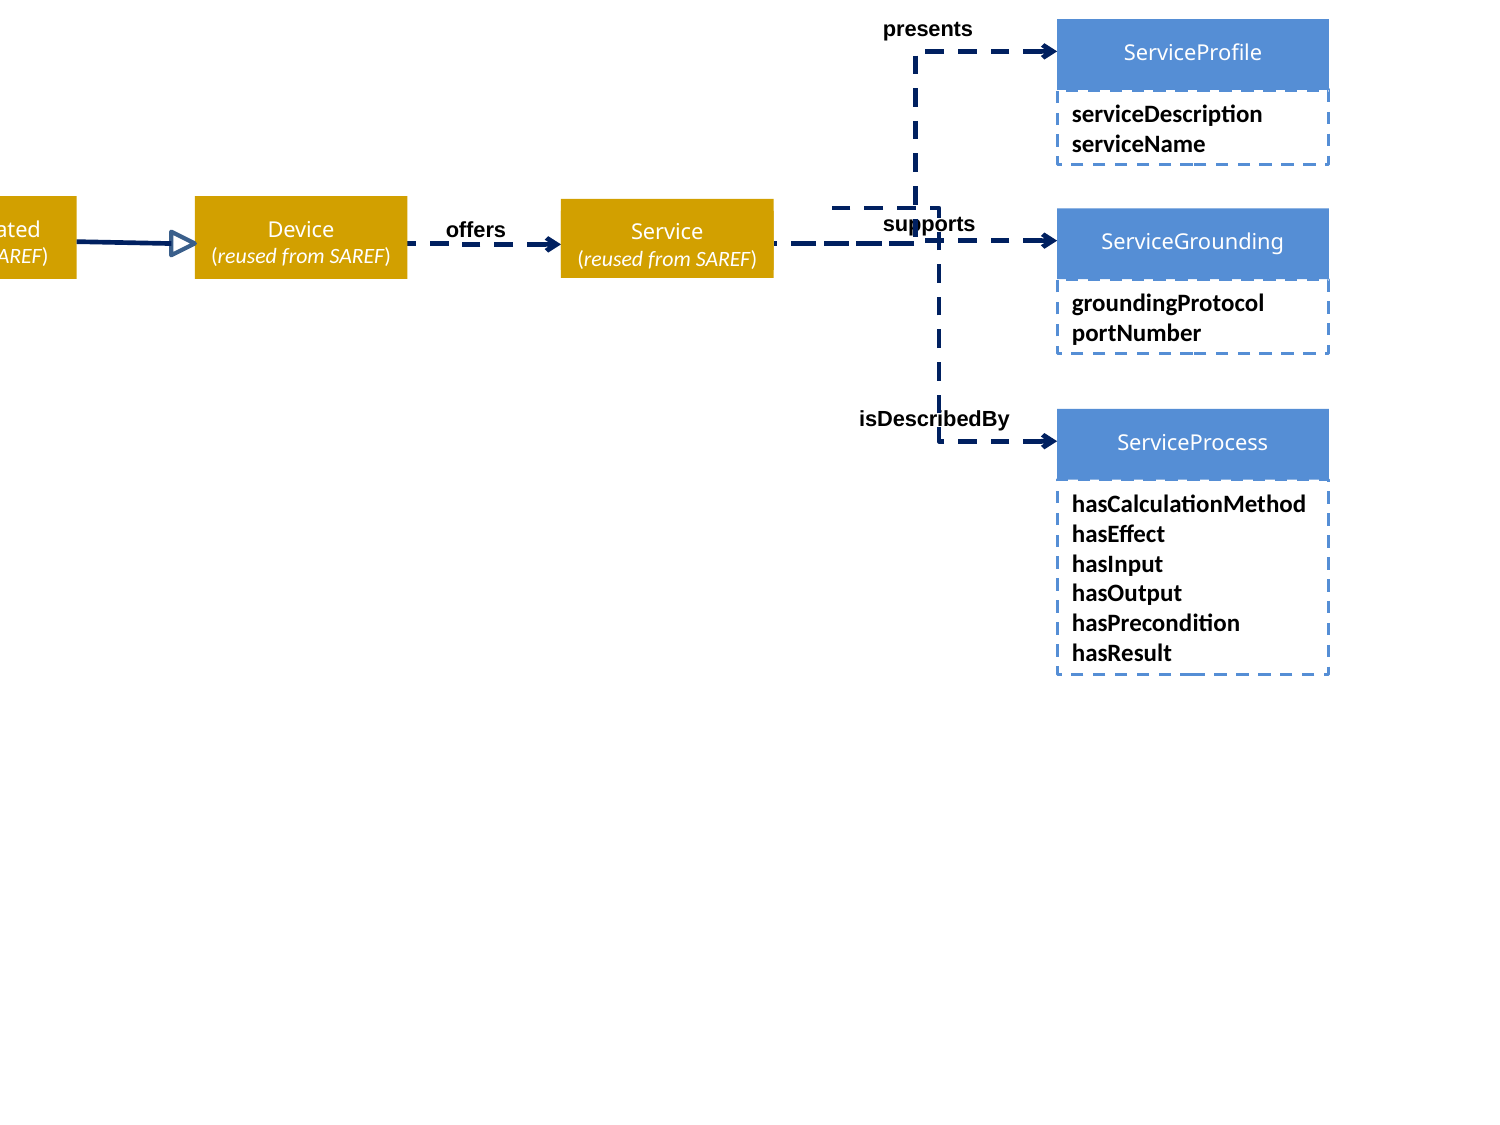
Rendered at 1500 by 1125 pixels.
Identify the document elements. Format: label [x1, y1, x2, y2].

text_box [0, 7, 1330, 677]
